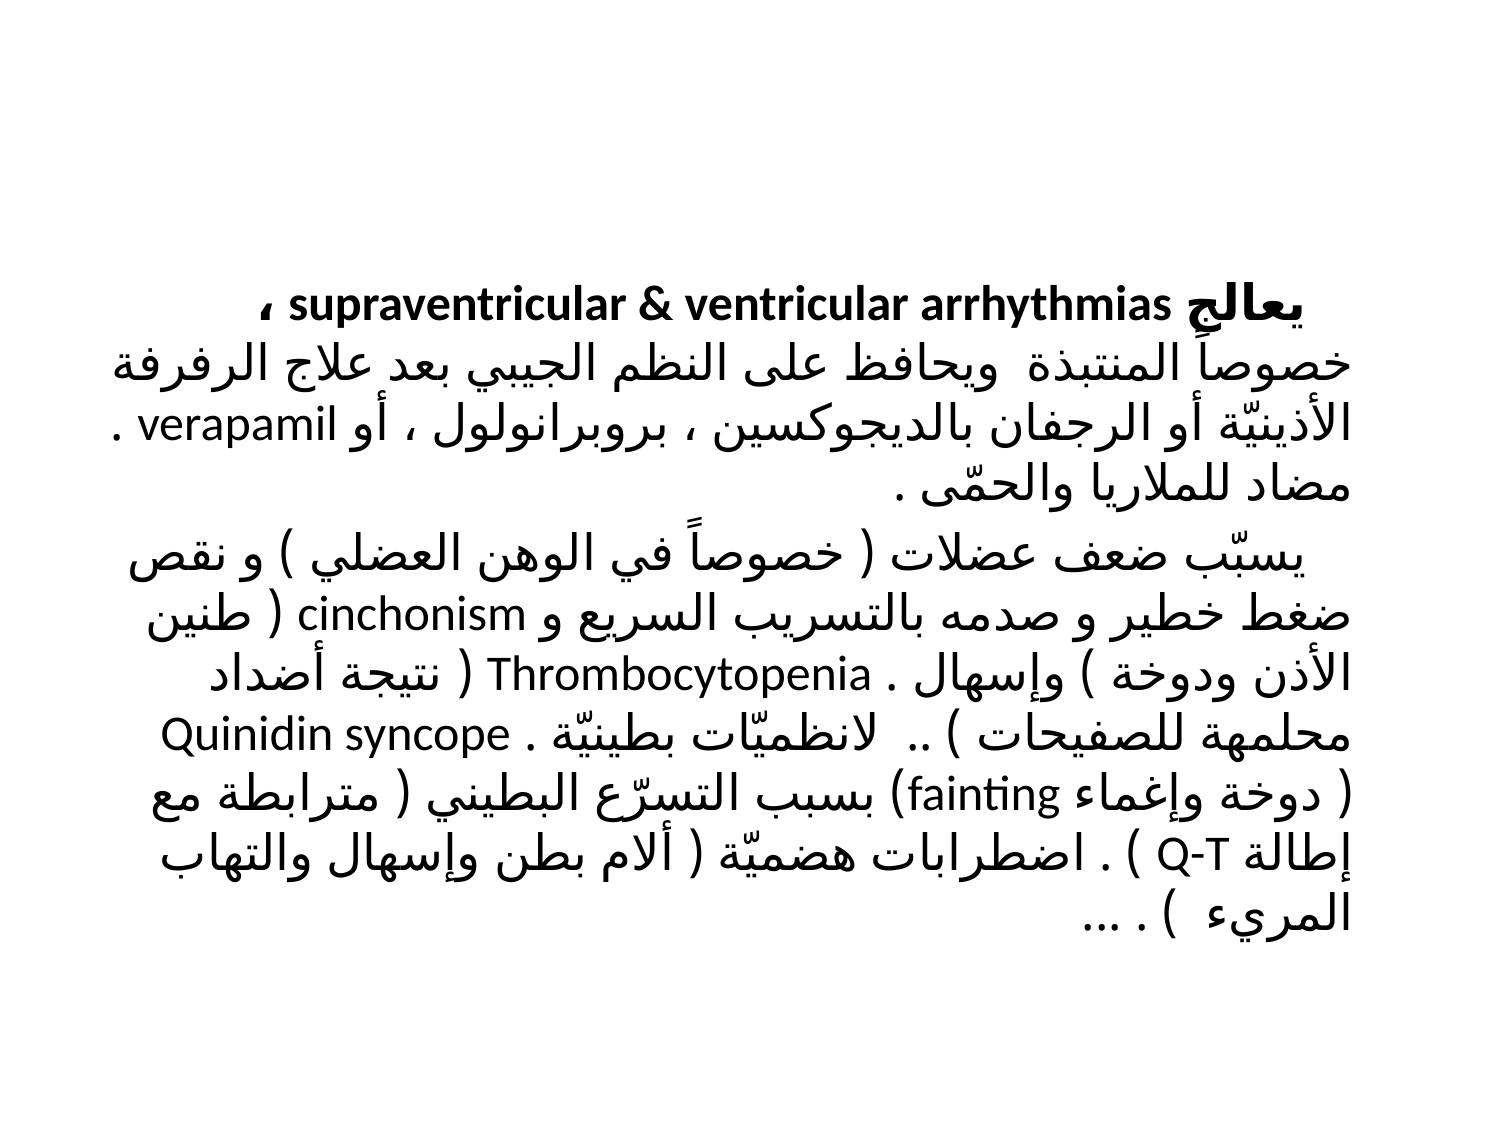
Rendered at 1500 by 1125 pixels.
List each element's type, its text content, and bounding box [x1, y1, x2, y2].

list يعالج supraventricular & ventricular arrhythmias ، خصوصاً المنتبذة ويحافظ على النظم الجيبي بعد علاج الرفرفة الأذينيّة أو الرجفان بالديجوكسين ، بروبرانولول ، أو verapamil . مضاد للملاريا والحمّى . يسبّب ضعف عضلات ( خصوصاً في الوهن العضلي ) و نقص ضغط خطير و صدمه بالتسريب السريع و cinchonism ( طنين الأذن ودوخة ) وإسهال . Thrombocytopenia ( نتيجة أضداد محلمهة للصفيحات ) .. لانظميّات بطينيّة . Quinidin syncope ( دوخة وإغماء fainting) بسبب التسرّع البطيني ( مترابطة مع إطالة Q-T ) . اضطرابات هضميّة ( ألام بطن وإسهال والتهاب المريء ) . ... [75, 262, 1425, 1005]
